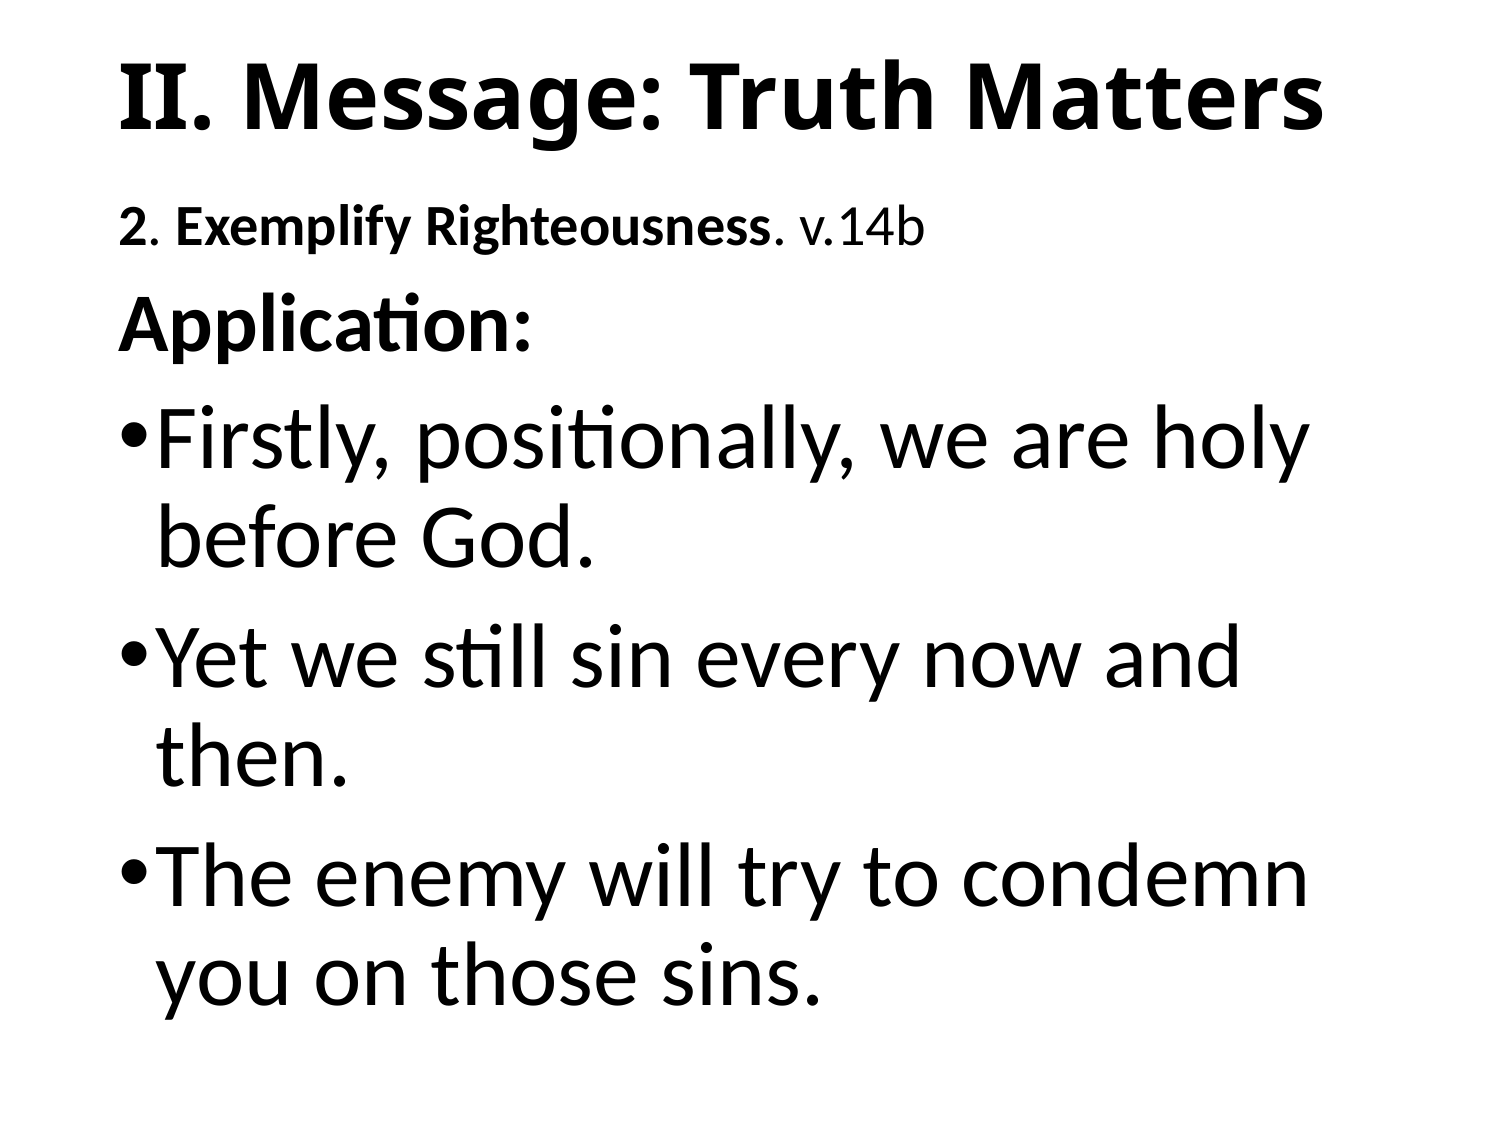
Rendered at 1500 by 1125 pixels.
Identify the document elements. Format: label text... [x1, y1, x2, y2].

title II. Message: Truth Matters [103, 0, 1397, 187]
list 2. Exemplify Righteousness. v.14b Application: Firstly, positionally, we are holy before God. Yet we still sin every now and then. The enemy will try to condemn you on those sins. [103, 187, 1397, 902]
